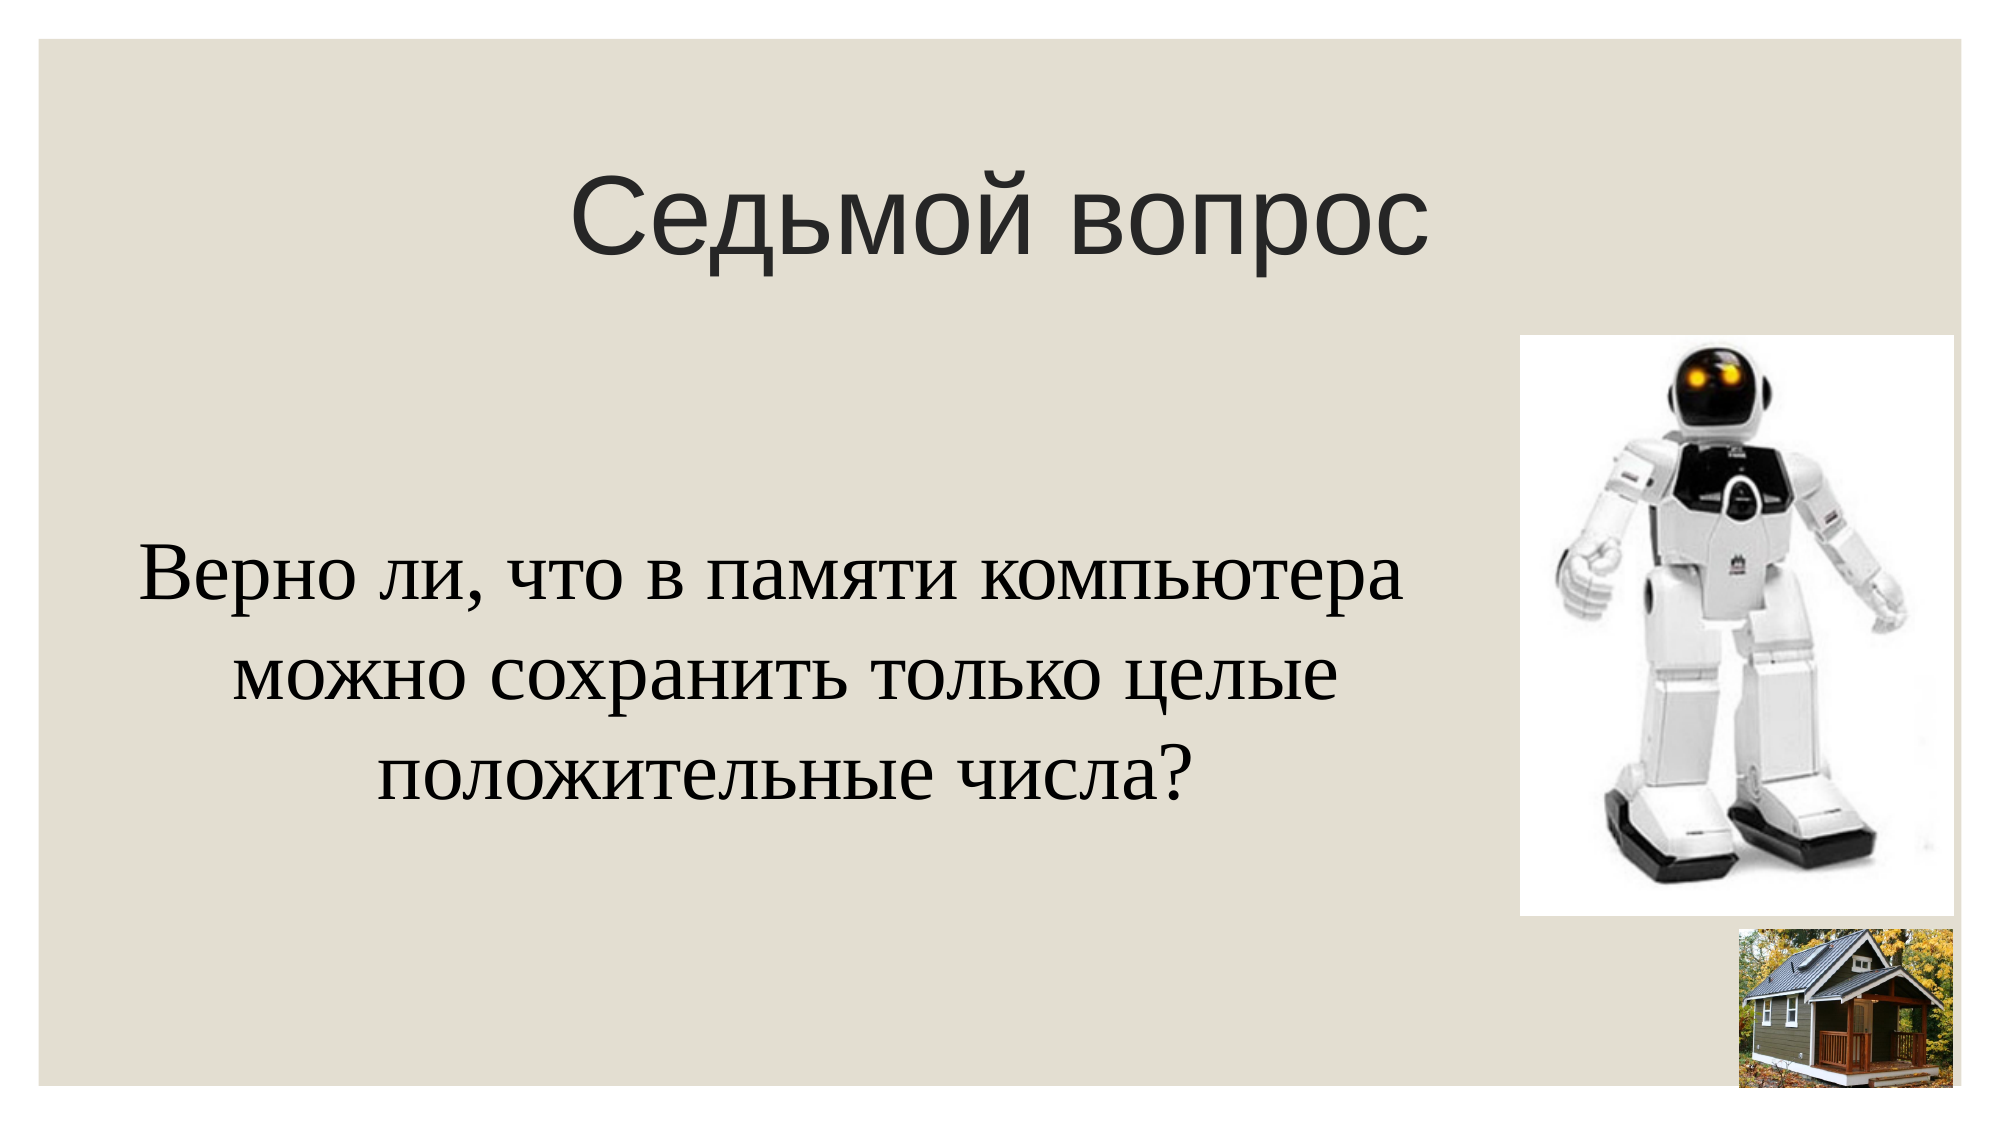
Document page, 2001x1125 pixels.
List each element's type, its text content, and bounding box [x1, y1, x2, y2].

picture [1520, 335, 1954, 916]
picture [1739, 929, 1953, 1088]
list Верно ли, что в памяти компьютера можно сохранить только целые положительные числа? [61, 342, 1483, 989]
title Седьмой вопрос [174, 105, 1826, 331]
